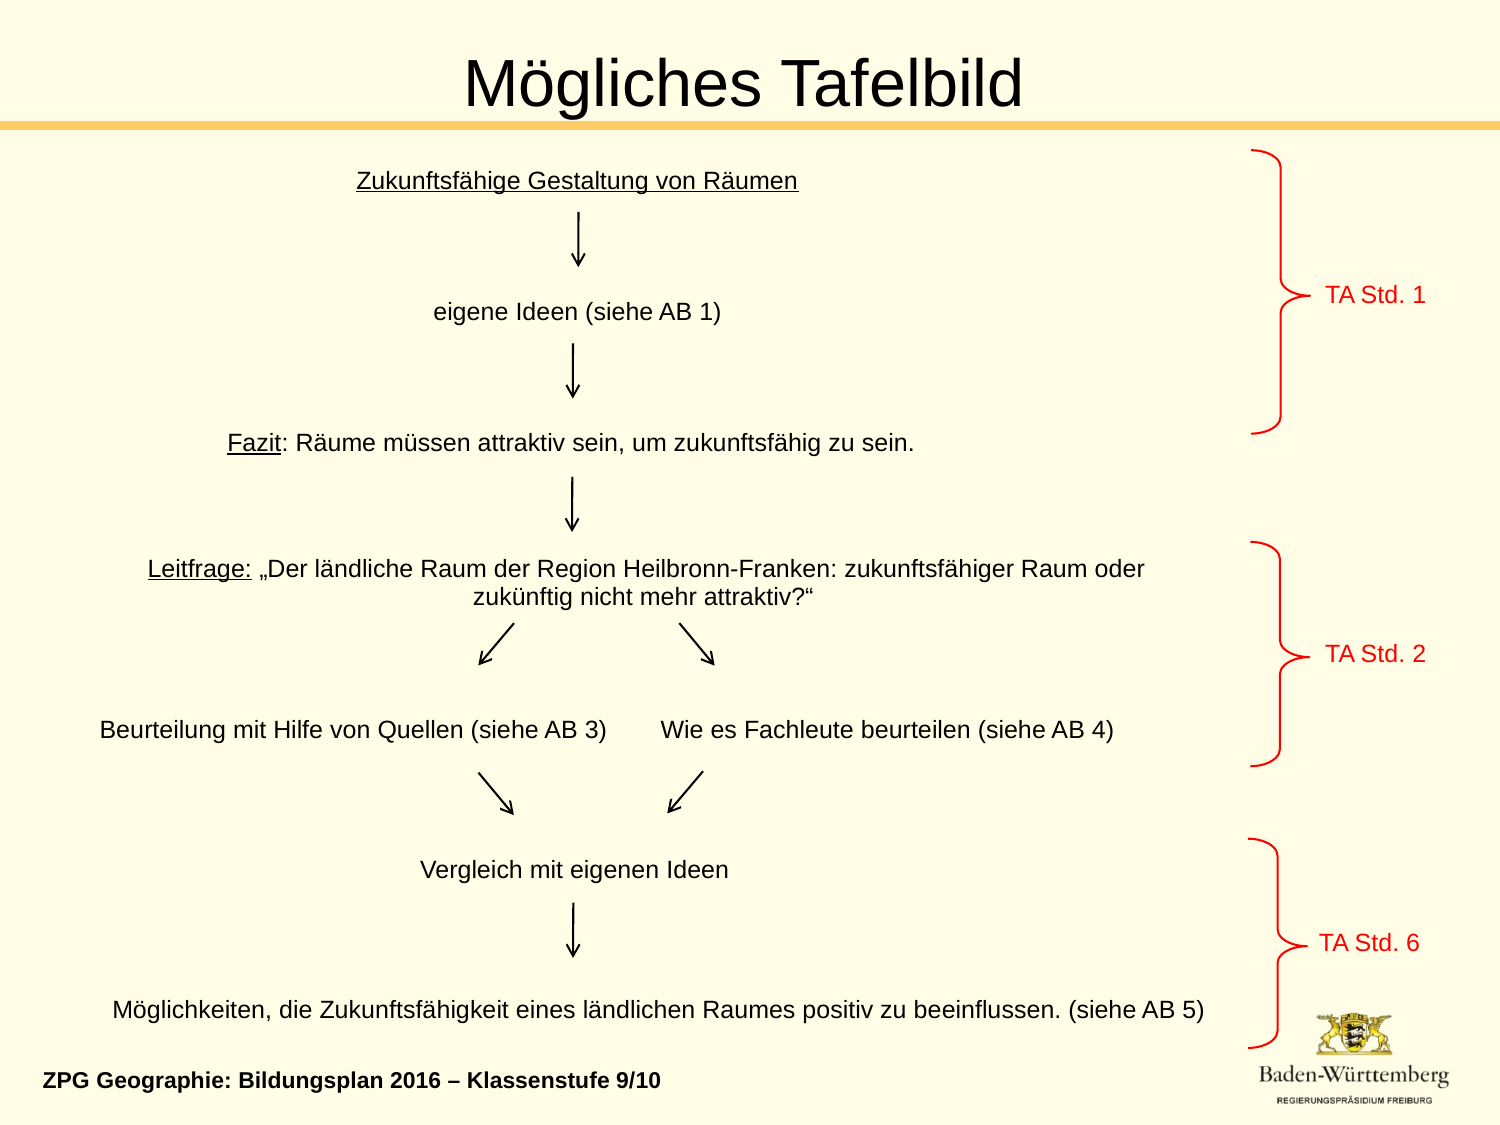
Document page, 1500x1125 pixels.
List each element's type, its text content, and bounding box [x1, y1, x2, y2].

text_box [1250, 541, 1310, 767]
picture [1257, 1011, 1451, 1106]
text_box TA Std. 2 [1310, 630, 1452, 675]
table_cell Vergleich mit eigenen Ideen [41, 837, 1246, 903]
table_cell [625, 623, 1246, 689]
table_cell Fazit: Räume müssen attraktiv sein, um zukunftsfähig zu sein. [41, 410, 1246, 476]
table_cell eigene Ideen (siehe AB 1) [41, 278, 1246, 344]
table_header Zukunftsfähige Gestaltung von Räumen [41, 149, 1246, 212]
table_cell Leitfrage: „Der ländliche Raum der Region Heilbronn-Franken: zukunftsfähiger Raum oder zukünftig nicht mehr attraktiv?“ [41, 542, 1246, 623]
table_cell [625, 771, 1246, 837]
text_box [1251, 150, 1311, 434]
table_cell Möglichkeiten, die Zukunftsfähigkeit eines ländlichen Raumes positiv zu beeinflussen. (siehe AB 5) [41, 969, 1246, 1050]
table_cell [41, 771, 625, 837]
table_cell [41, 212, 1246, 278]
table_cell [41, 903, 1246, 969]
table_cell Wie es Fachleute beurteilen (siehe AB 4) [625, 689, 1246, 771]
text_box TA Std. 6 [1304, 919, 1446, 964]
table_cell [41, 623, 625, 689]
table_cell [41, 476, 1246, 542]
table_cell Beurteilung mit Hilfe von Quellen (siehe AB 3) [41, 689, 625, 771]
table_cell [41, 344, 1246, 410]
title Mögliches Tafelbild [0, 1, 1495, 120]
text_box [1248, 838, 1308, 1048]
text_box TA Std. 1 [1310, 270, 1452, 316]
